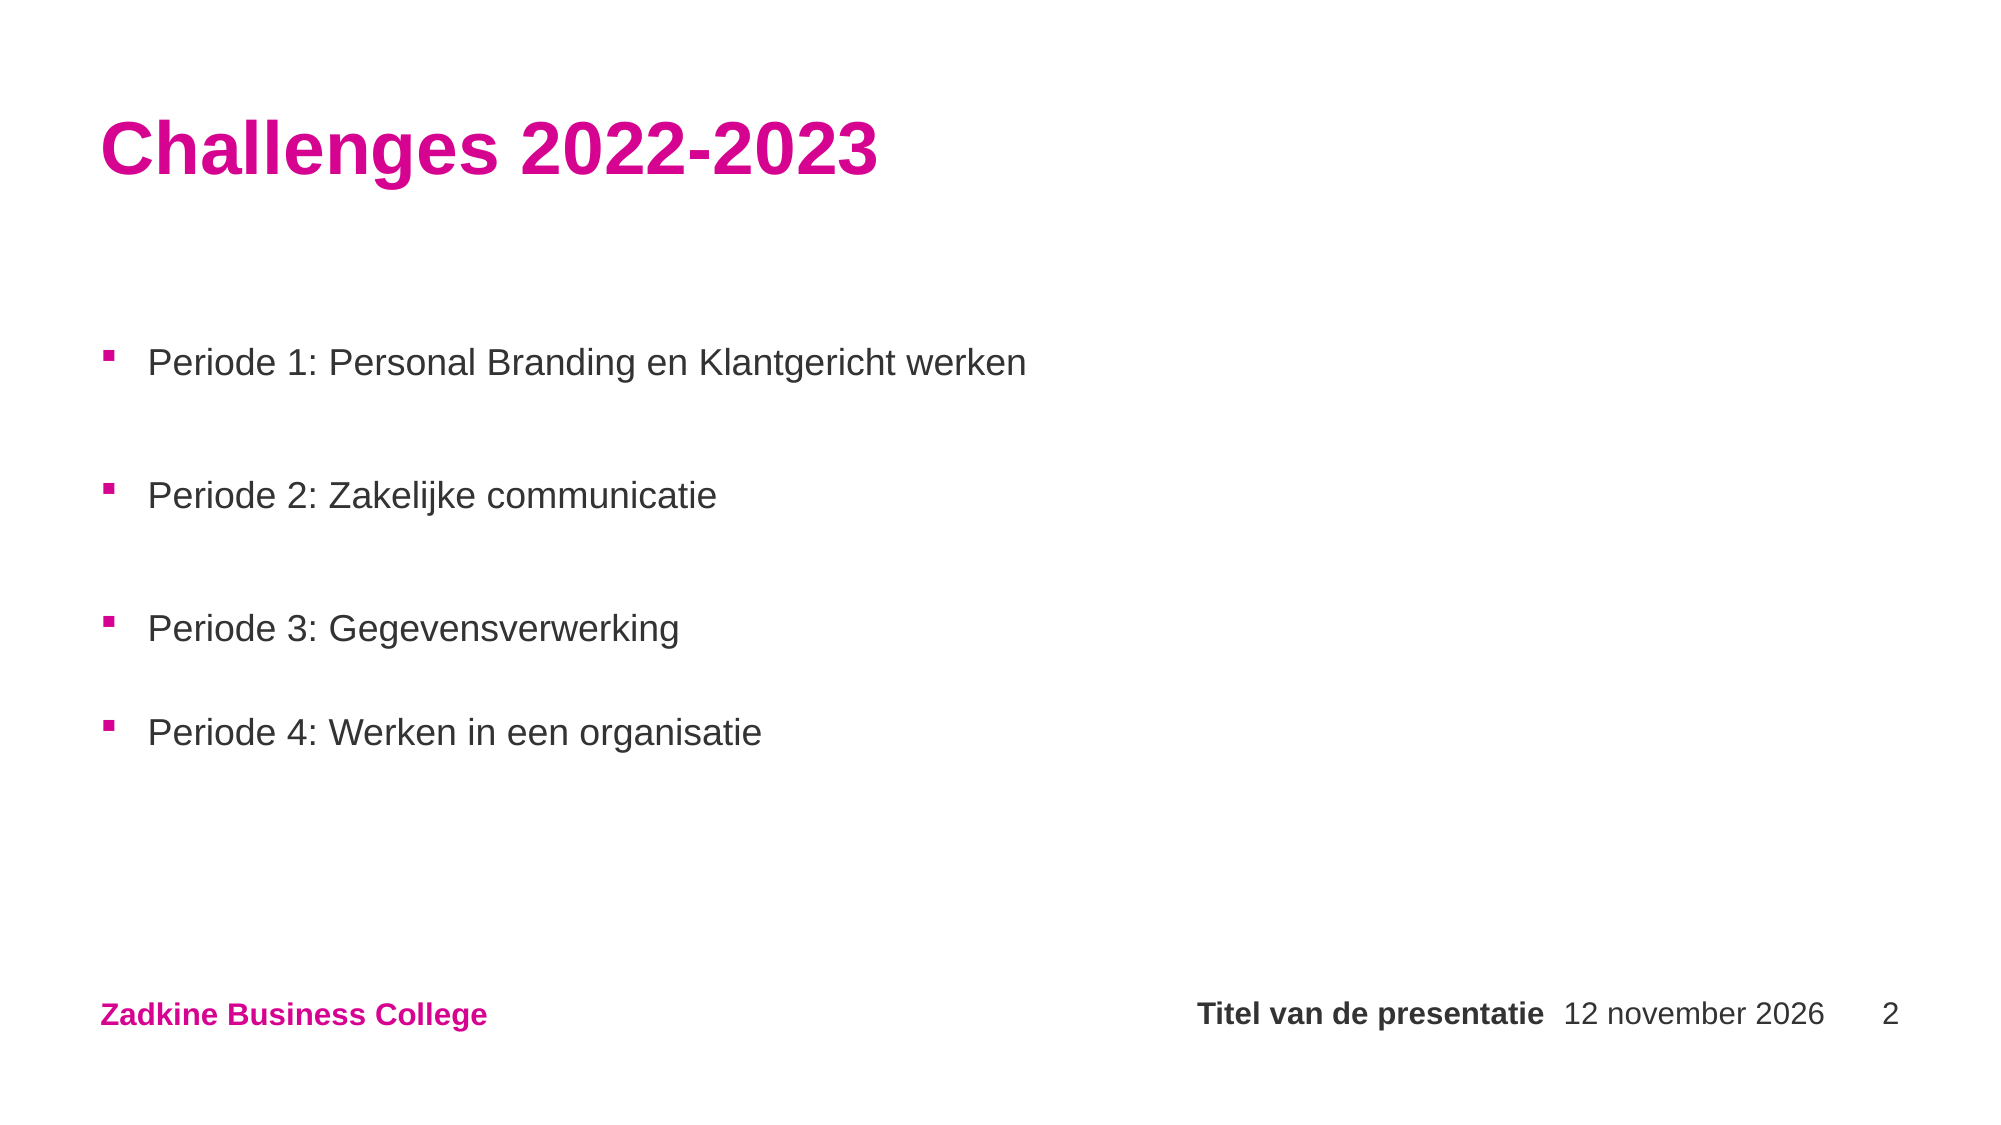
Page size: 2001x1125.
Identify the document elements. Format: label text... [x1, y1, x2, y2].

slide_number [1546, 993, 1825, 1033]
footer Titel van de presentatie [870, 993, 1546, 1033]
list Periode 1: Personal Branding en Klantgericht werken Periode 2: Zakelijke communicatie Periode 3: Gegevensverwerking Periode 4: Werken in een organisatie [100, 331, 1900, 917]
slide_number 2 [1825, 993, 1900, 1033]
title Challenges 2022-2023 [100, 100, 1900, 190]
